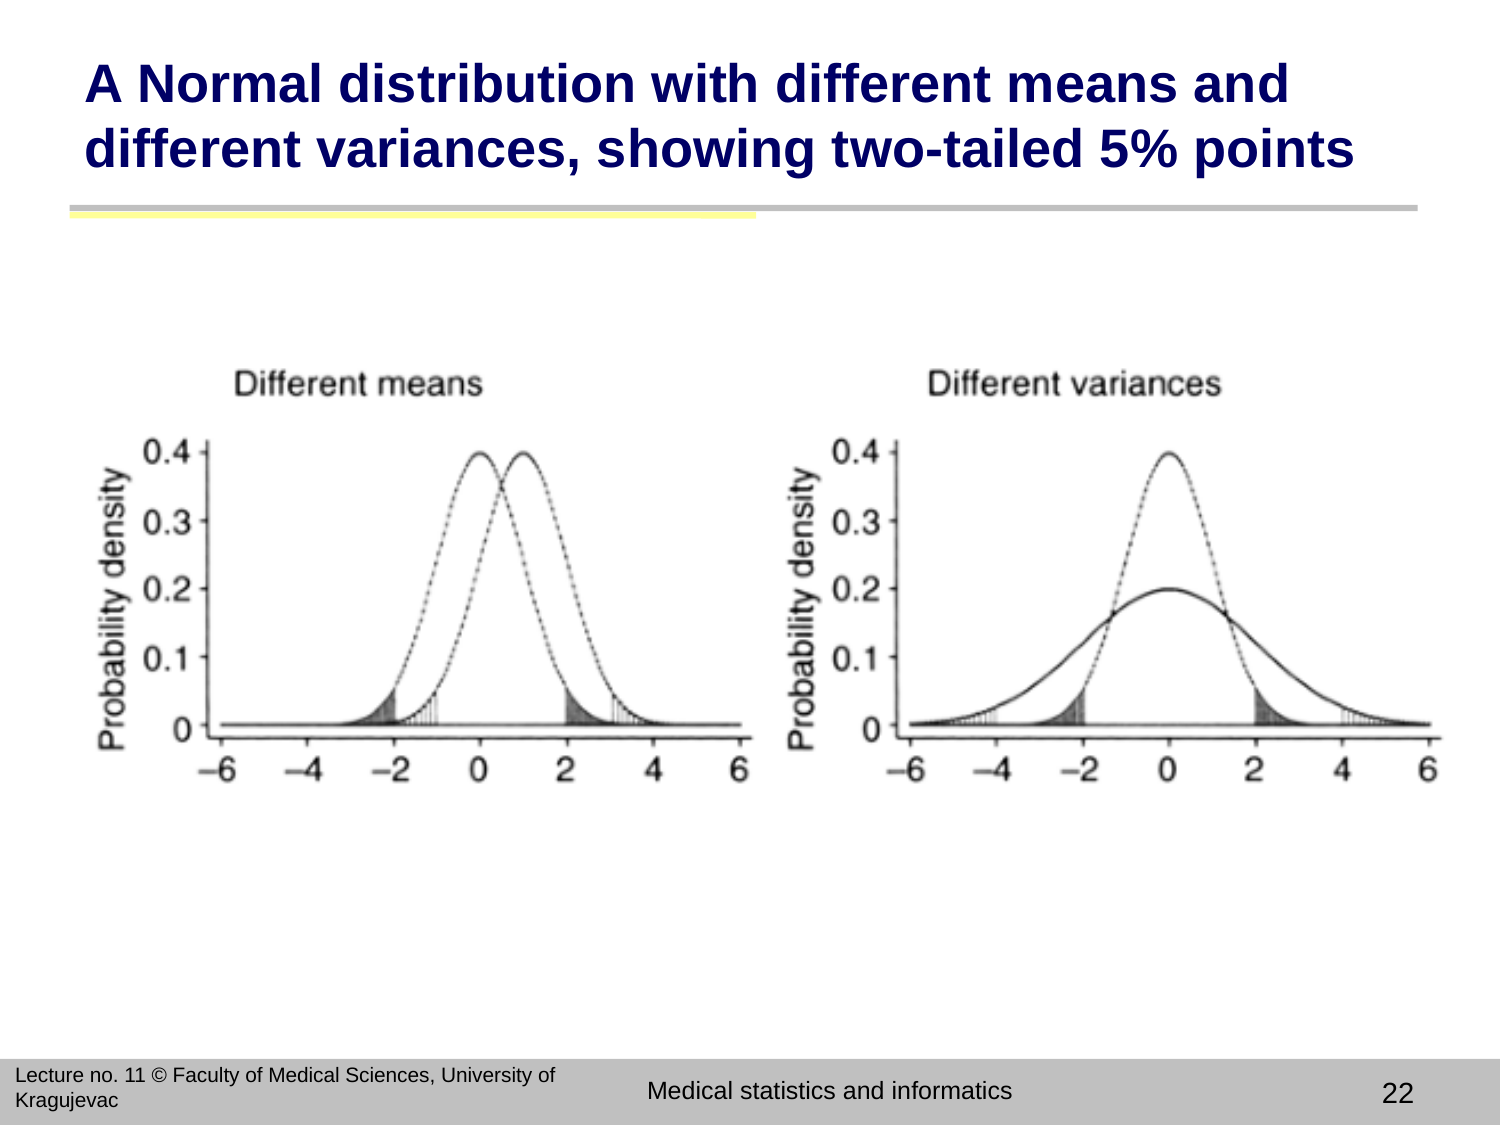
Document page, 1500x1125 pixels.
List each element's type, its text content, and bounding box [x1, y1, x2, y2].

picture [91, 367, 1451, 786]
slide_number Lecture no. 11 © Faculty of Medical Sciences, University of Kragujevac [0, 1053, 612, 1108]
footer Medical statistics and informatics [512, 1066, 1149, 1125]
title A Normal distribution with different means and different variances, showing two-tailed 5% points [69, 19, 1426, 208]
slide_number 22 [1163, 1066, 1430, 1125]
